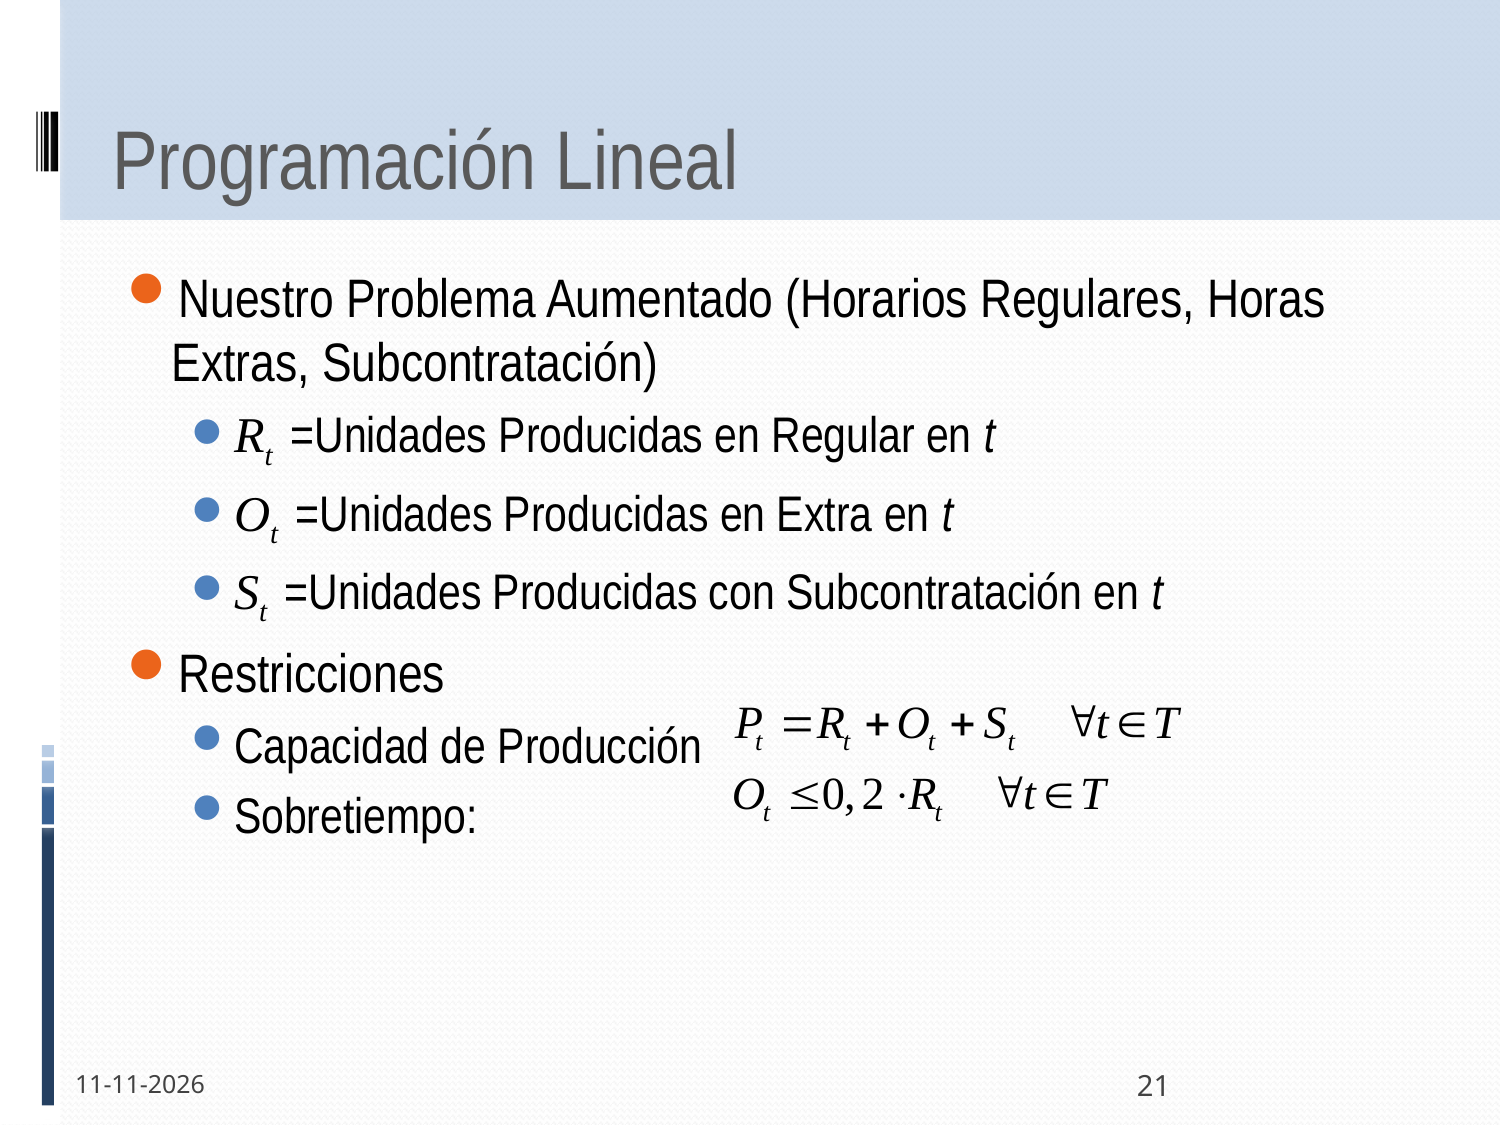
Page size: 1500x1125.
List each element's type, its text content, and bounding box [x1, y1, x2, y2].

title Programación Lineal [111, 18, 1436, 207]
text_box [726, 692, 1193, 762]
table_cell N= Número de no cumplidos X= Número de sobreventas [720, 694, 1197, 845]
list Nuestro Problema Aumentado (Horarios Regulares, Horas Extras, Subcontratación) Rt =Unidades Producidas en Regular en t Ot =Unidades Producidas en Extra en t St =Unidades Producidas con Subcontratación en t Restricciones Capacidad de Producción Sobretiempo: [111, 255, 1436, 1038]
slide_number 21 [1045, 1046, 1171, 1107]
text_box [726, 763, 1120, 833]
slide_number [75, 1042, 243, 1103]
